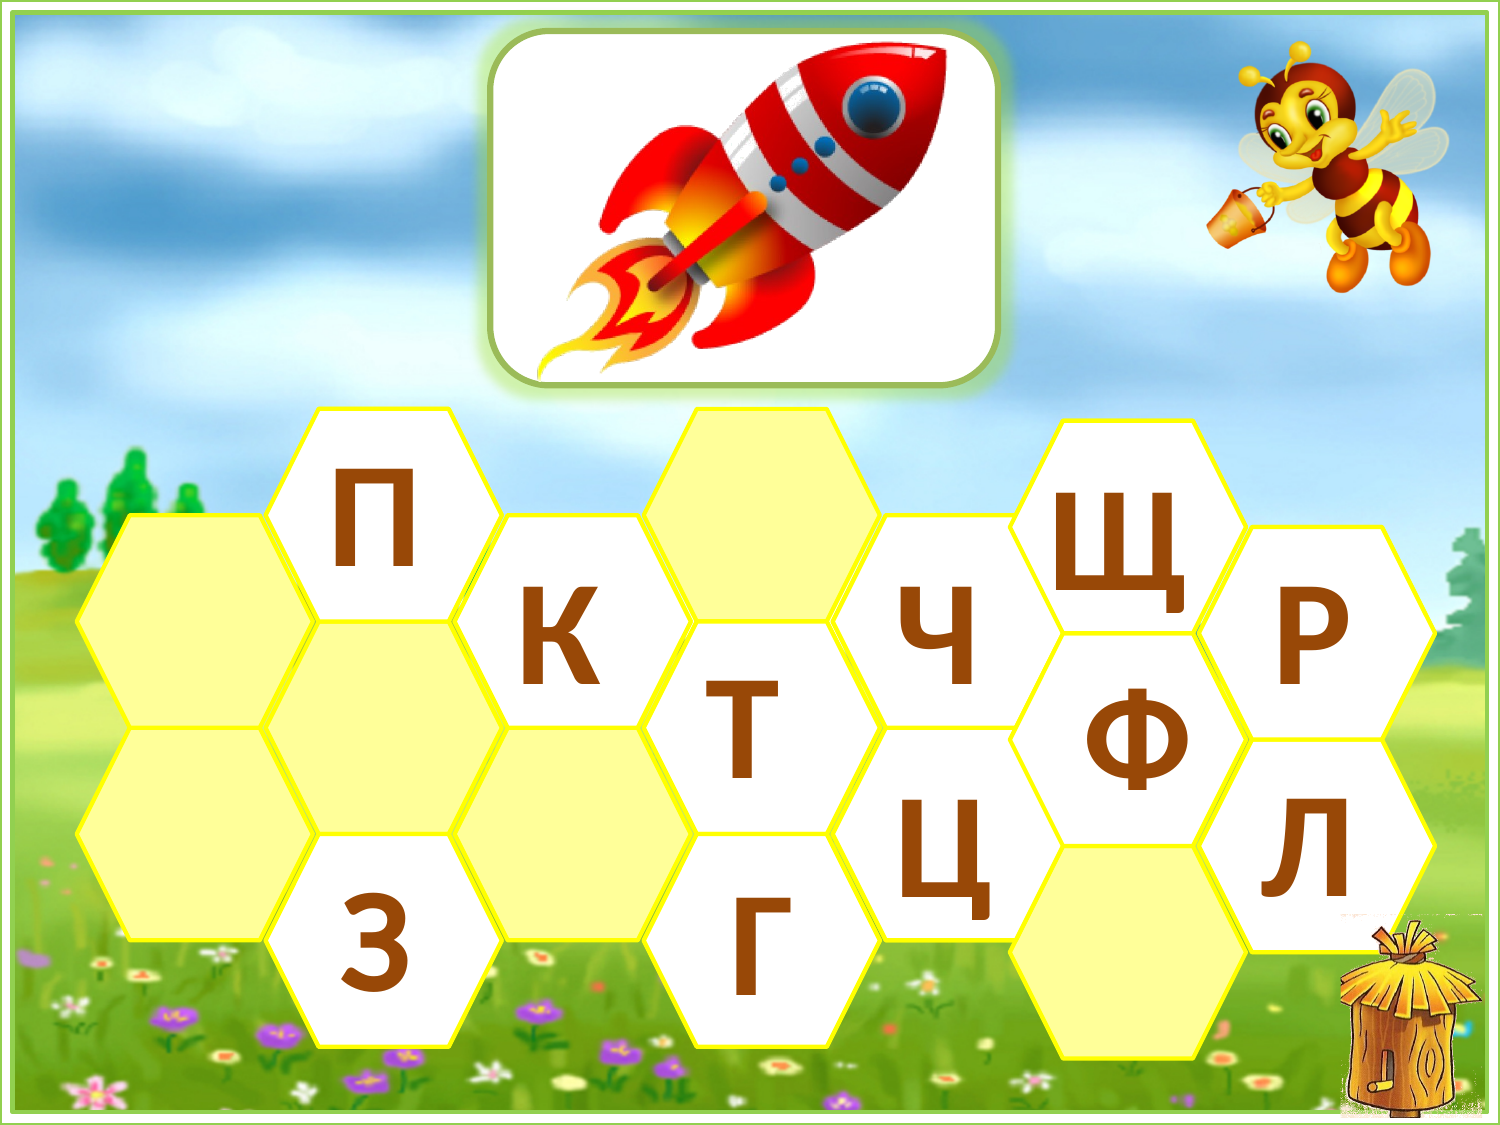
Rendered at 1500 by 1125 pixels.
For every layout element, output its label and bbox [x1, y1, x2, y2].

text_box [832, 515, 1004, 729]
text_box [642, 406, 882, 619]
text_box [74, 728, 314, 943]
text_box [643, 833, 881, 1048]
picture [15, 15, 1485, 1118]
text_box [453, 736, 638, 943]
text_box [965, 34, 1001, 382]
text_box [454, 515, 692, 729]
text_box [1009, 641, 1193, 847]
text_box [643, 621, 827, 833]
text_box [488, 44, 508, 372]
picture [513, 30, 963, 392]
text_box [265, 833, 502, 1048]
text_box [832, 736, 1070, 941]
text_box [74, 513, 312, 730]
text_box [263, 629, 501, 832]
text_box [1198, 526, 1436, 740]
text_box [1007, 854, 1245, 1061]
text_box [1009, 420, 1247, 634]
text_box [265, 408, 502, 622]
text_box [1198, 747, 1436, 953]
